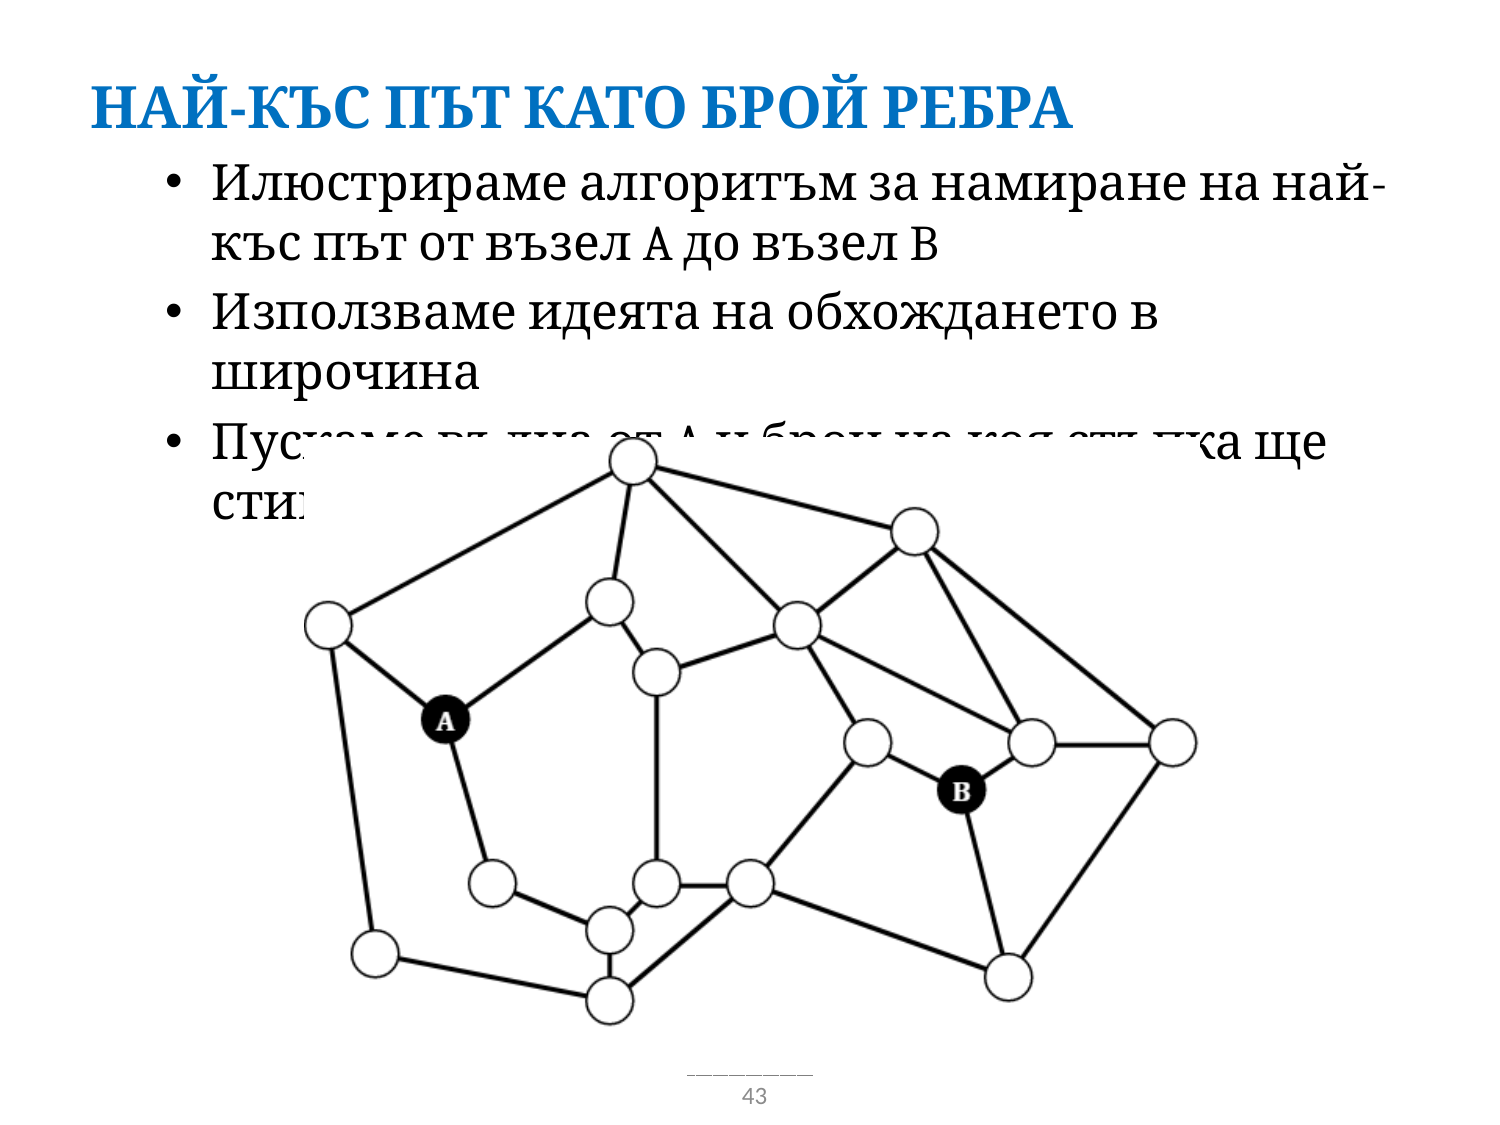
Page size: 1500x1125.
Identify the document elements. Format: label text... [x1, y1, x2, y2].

slide_number 43 [579, 1065, 930, 1125]
list Най-къс път като брой ребра Илюстрираме алгоритъм за намиране на най-къс път от възел A до възел B Използваме идеята на обхождането в широчина Пускаме вълна от A и брои на коя стъпка ще стигне B [75, 62, 1450, 1063]
picture [304, 437, 1201, 1029]
